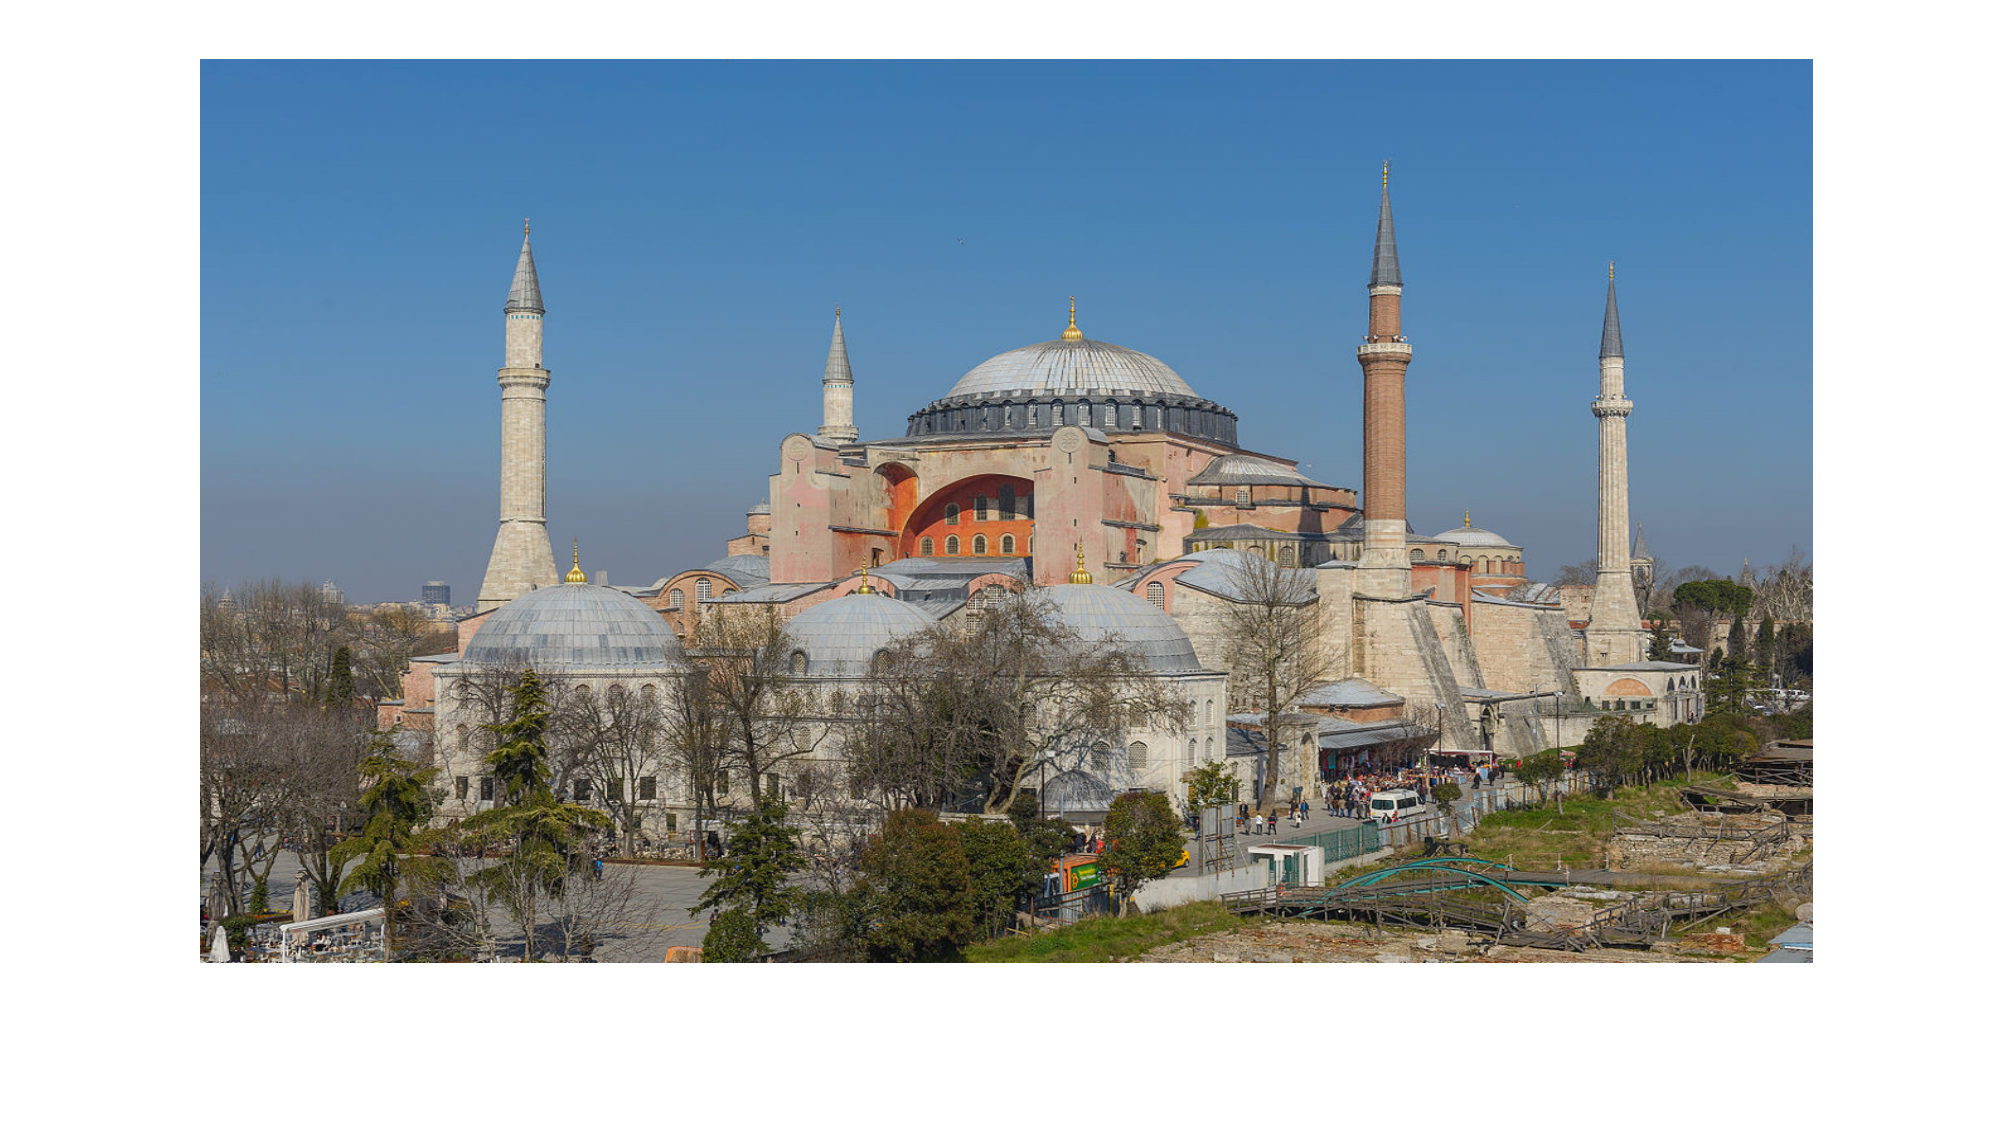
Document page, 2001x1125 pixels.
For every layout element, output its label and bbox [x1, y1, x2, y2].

list [199, 59, 1813, 963]
